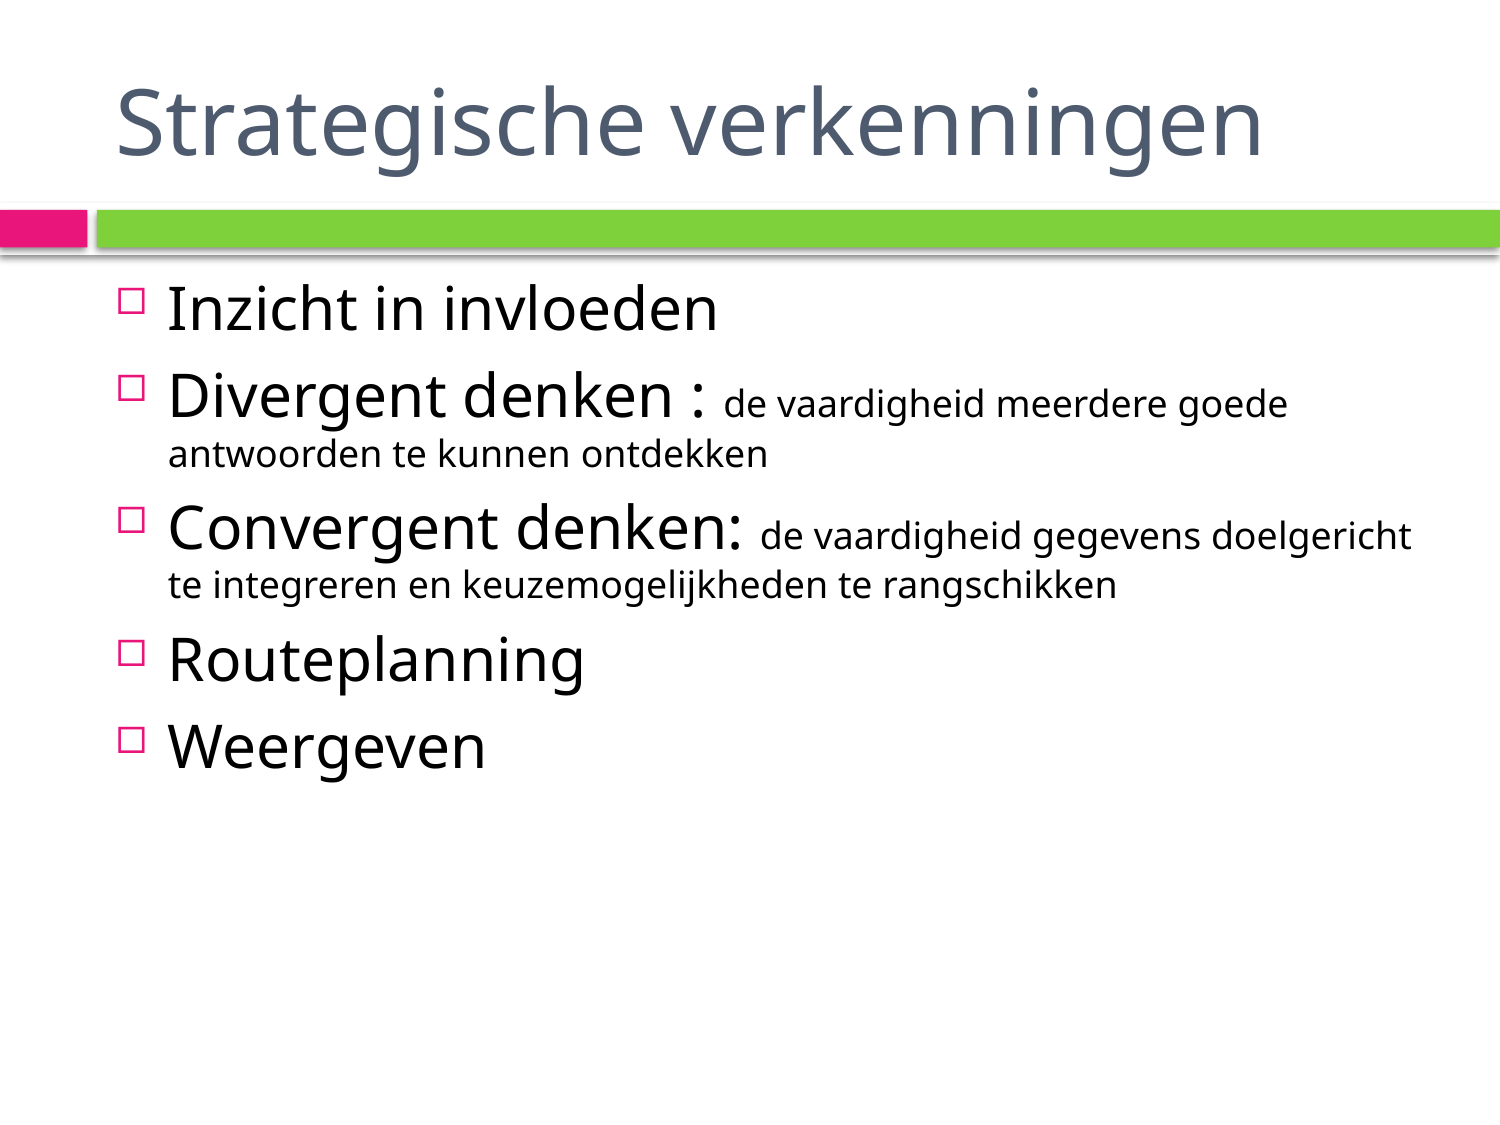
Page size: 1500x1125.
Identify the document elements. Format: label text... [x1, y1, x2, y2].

list Inzicht in invloeden Divergent denken : de vaardigheid meerdere goede antwoorden te kunnen ontdekken Convergent denken: de vaardigheid gegevens doelgericht te integreren en keuzemogelijkheden te rangschikken Routeplanning Weergeven [100, 262, 1438, 1000]
title Strategische verkenningen [100, 37, 1438, 200]
